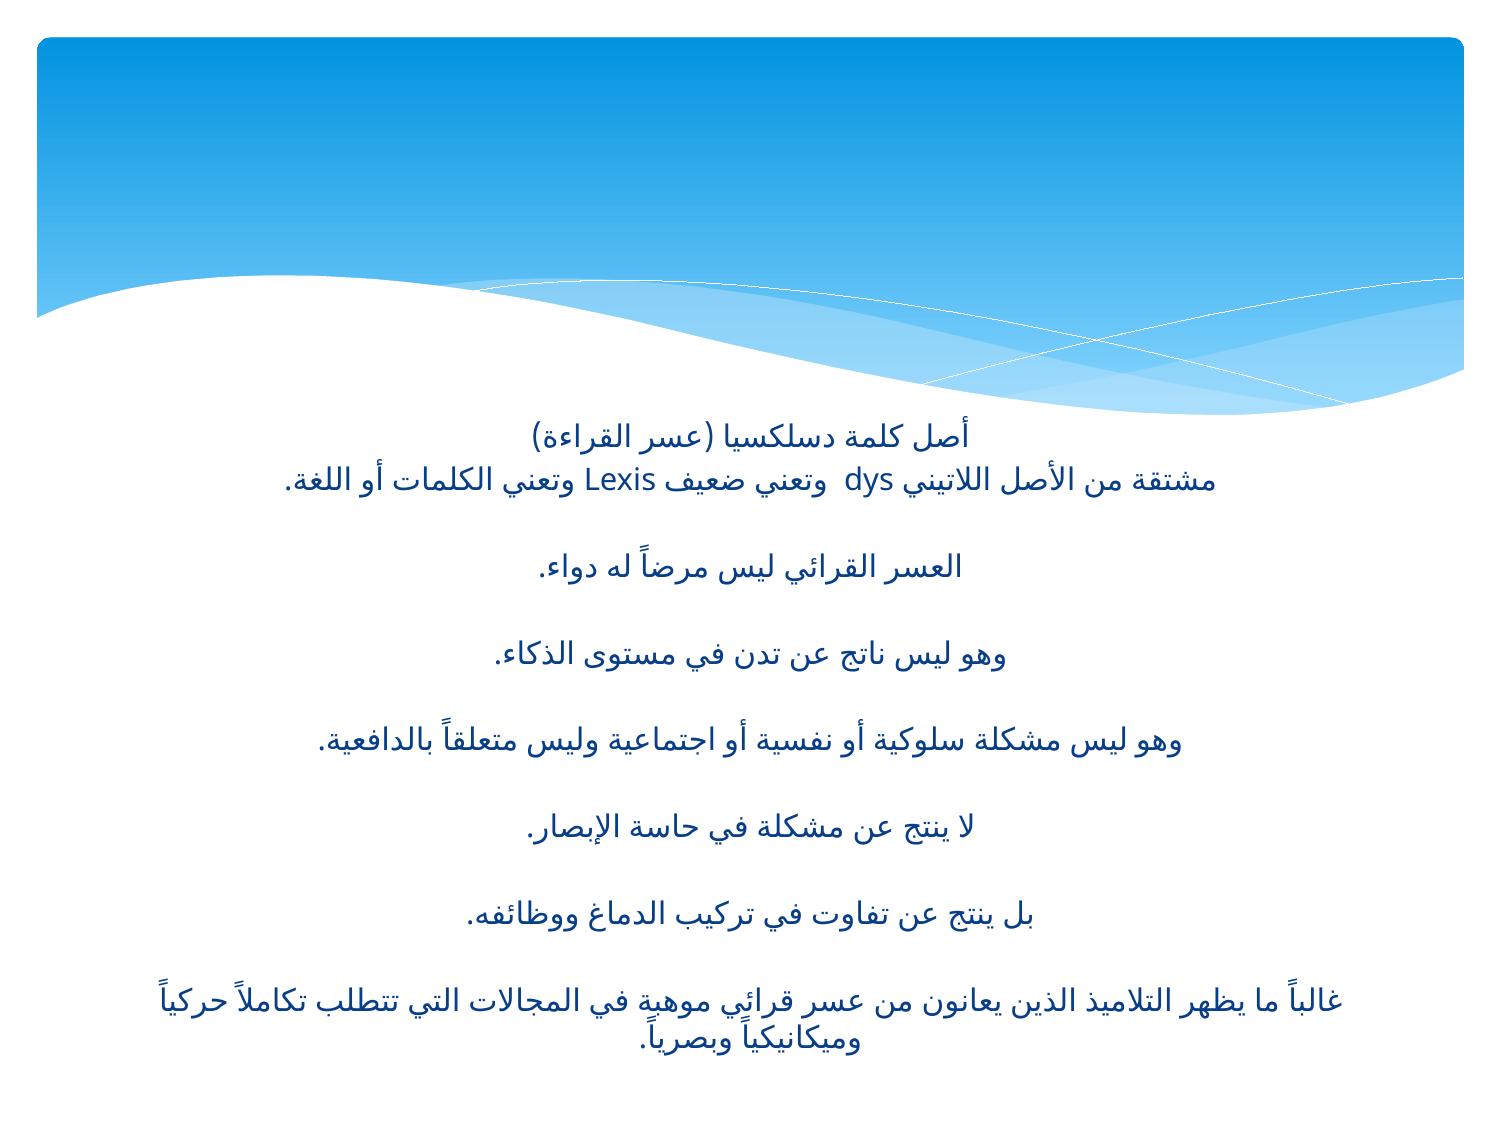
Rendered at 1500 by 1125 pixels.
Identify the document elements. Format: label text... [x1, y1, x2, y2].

list أصل كلمة دسلكسيا (عسر القراءة) مشتقة من الأصل اللاتيني dys وتعني ضعيف Lexis وتعني الكلمات أو اللغة. العسر القرائي ليس مرضاً له دواء. وهو ليس ناتج عن تدن في مستوى الذكاء. وهو ليس مشكلة سلوكية أو نفسية أو اجتماعية وليس متعلقاً بالدافعية. لا ينتج عن مشكلة في حاسة الإبصار. بل ينتج عن تفاوت في تركيب الدماغ ووظائفه. غالباً ما يظهر التلاميذ الذين يعانون من عسر قرائي موهبة في المجالات التي تتطلب تكاملاً حركياً وميكانيكياً وبصرياً. [143, 408, 1359, 1071]
